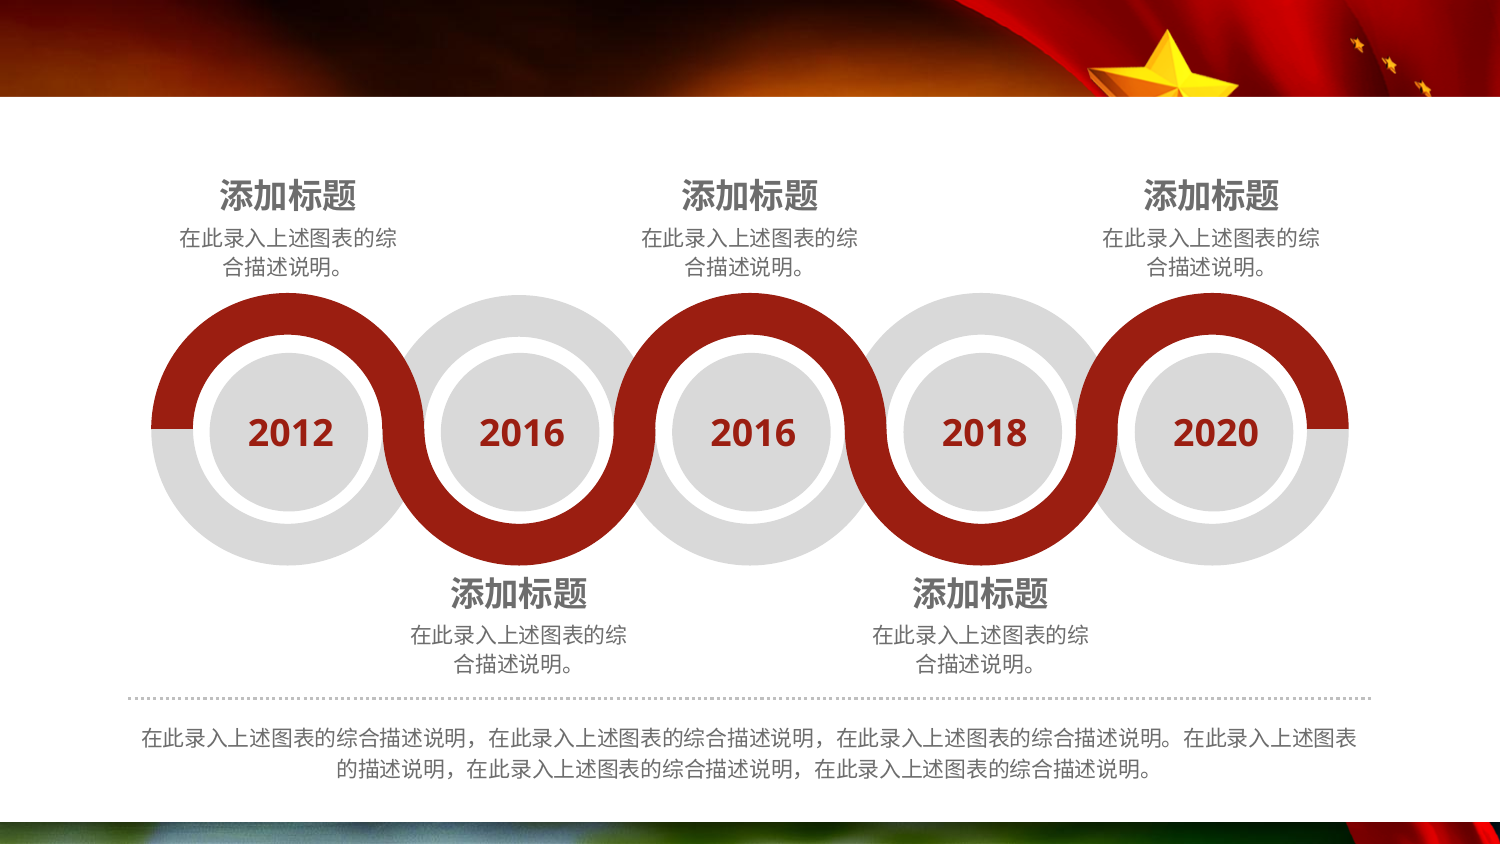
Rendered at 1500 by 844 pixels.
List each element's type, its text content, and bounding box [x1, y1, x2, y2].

text_box 添加标题 [670, 168, 830, 216]
picture [0, 822, 1500, 844]
text_box 2018 [902, 351, 1064, 513]
text_box 在此录入上述图表的综合描述说明。 [167, 216, 409, 286]
text_box [150, 291, 426, 428]
text_box 添加标题 [900, 566, 1061, 613]
text_box [404, 294, 634, 426]
text_box [866, 291, 1097, 423]
text_box 在此录入上述图表的综合描述说明。 [629, 216, 871, 286]
text_box [1074, 291, 1350, 431]
text_box [635, 436, 866, 567]
text_box [381, 428, 657, 566]
text_box 添加标题 [1131, 168, 1292, 216]
text_box 2016 [439, 351, 601, 513]
text_box [150, 428, 403, 567]
picture [0, 0, 1500, 96]
text_box 2012 [208, 351, 370, 513]
text_box 在此录入上述图表的综合描述说明。 [398, 613, 640, 683]
text_box 在此录入上述图表的综合描述说明。 [859, 613, 1102, 683]
text_box 添加标题 [439, 566, 599, 613]
text_box [843, 428, 1119, 566]
text_box [1097, 428, 1350, 567]
text_box 在此录入上述图表的综合描述说明。 [1090, 216, 1333, 286]
text_box 2016 [671, 351, 832, 513]
text_box 在此录入上述图表的综合描述说明，在此录入上述图表的综合描述说明，在此录入上述图表的综合描述说明。在此录入上述图表的描述说明，在此录入上述图表的综合描述说明，在此录入上述图表的综合描述说明。 [127, 713, 1373, 788]
text_box [612, 291, 888, 428]
text_box 添加标题 [208, 168, 369, 216]
text_box 2020 [1133, 351, 1295, 513]
